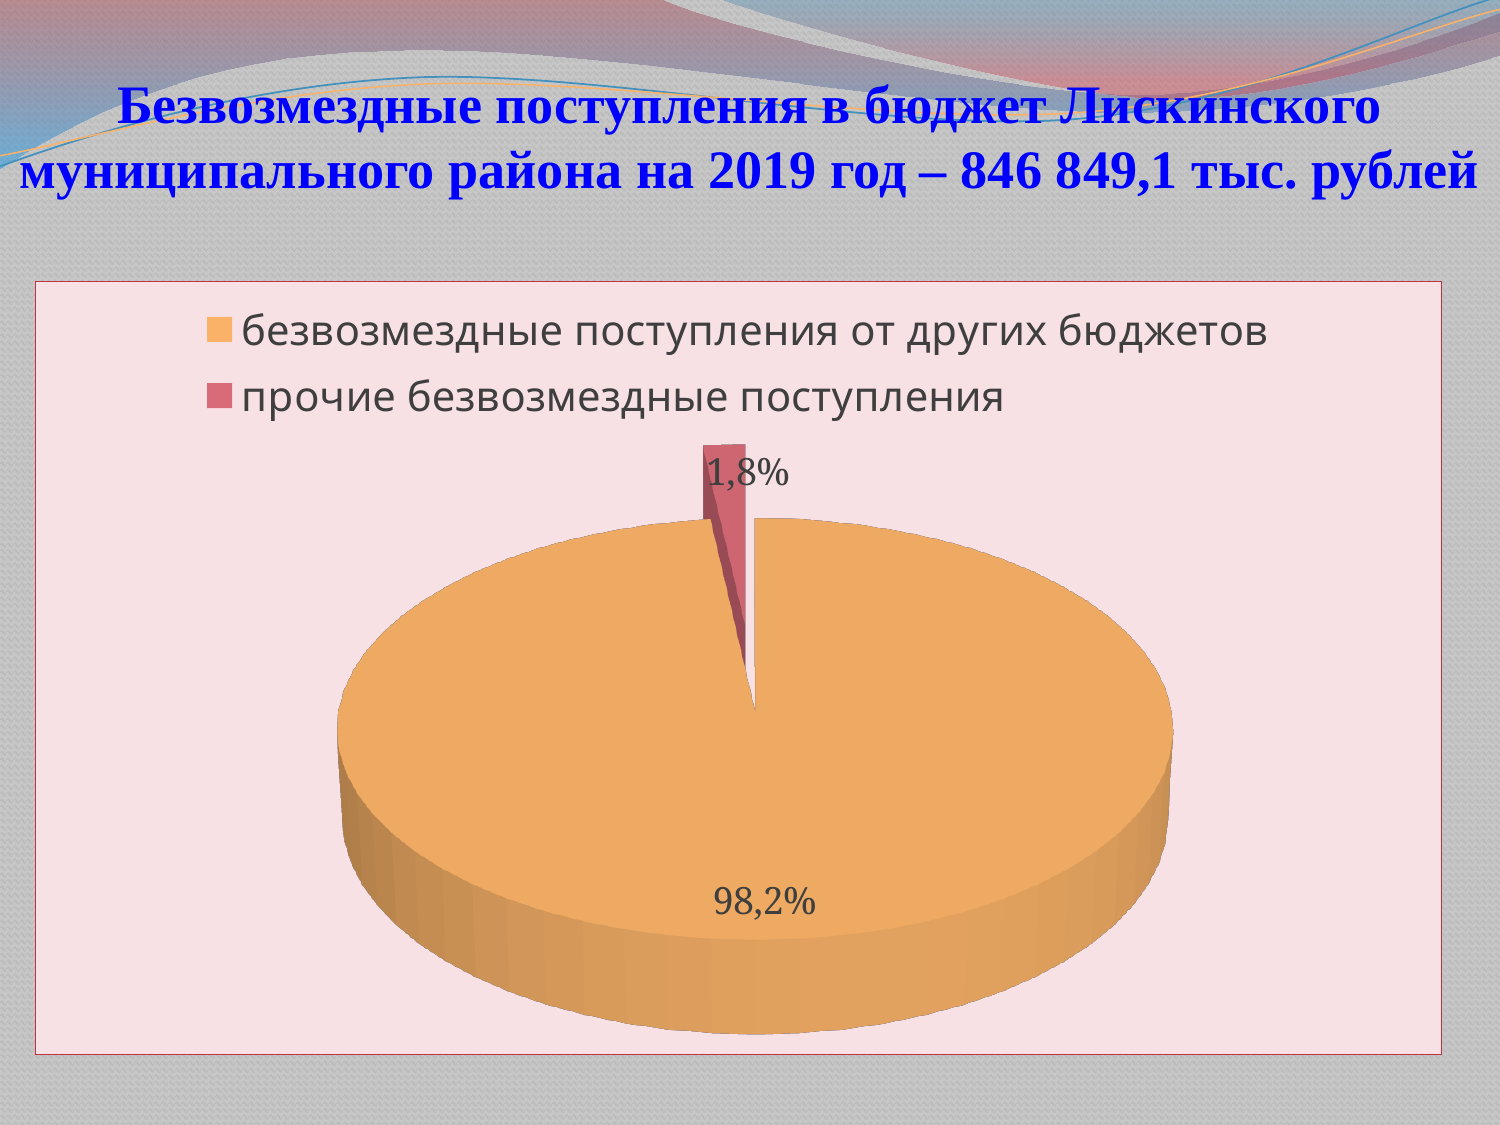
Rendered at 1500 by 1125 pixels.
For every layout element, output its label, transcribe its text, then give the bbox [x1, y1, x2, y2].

chart [34, 280, 1442, 1055]
title Безвозмездные поступления в бюджет Лискинского муниципального района на 2019 год – 846 849,1 тыс. рублей [0, 35, 1500, 200]
